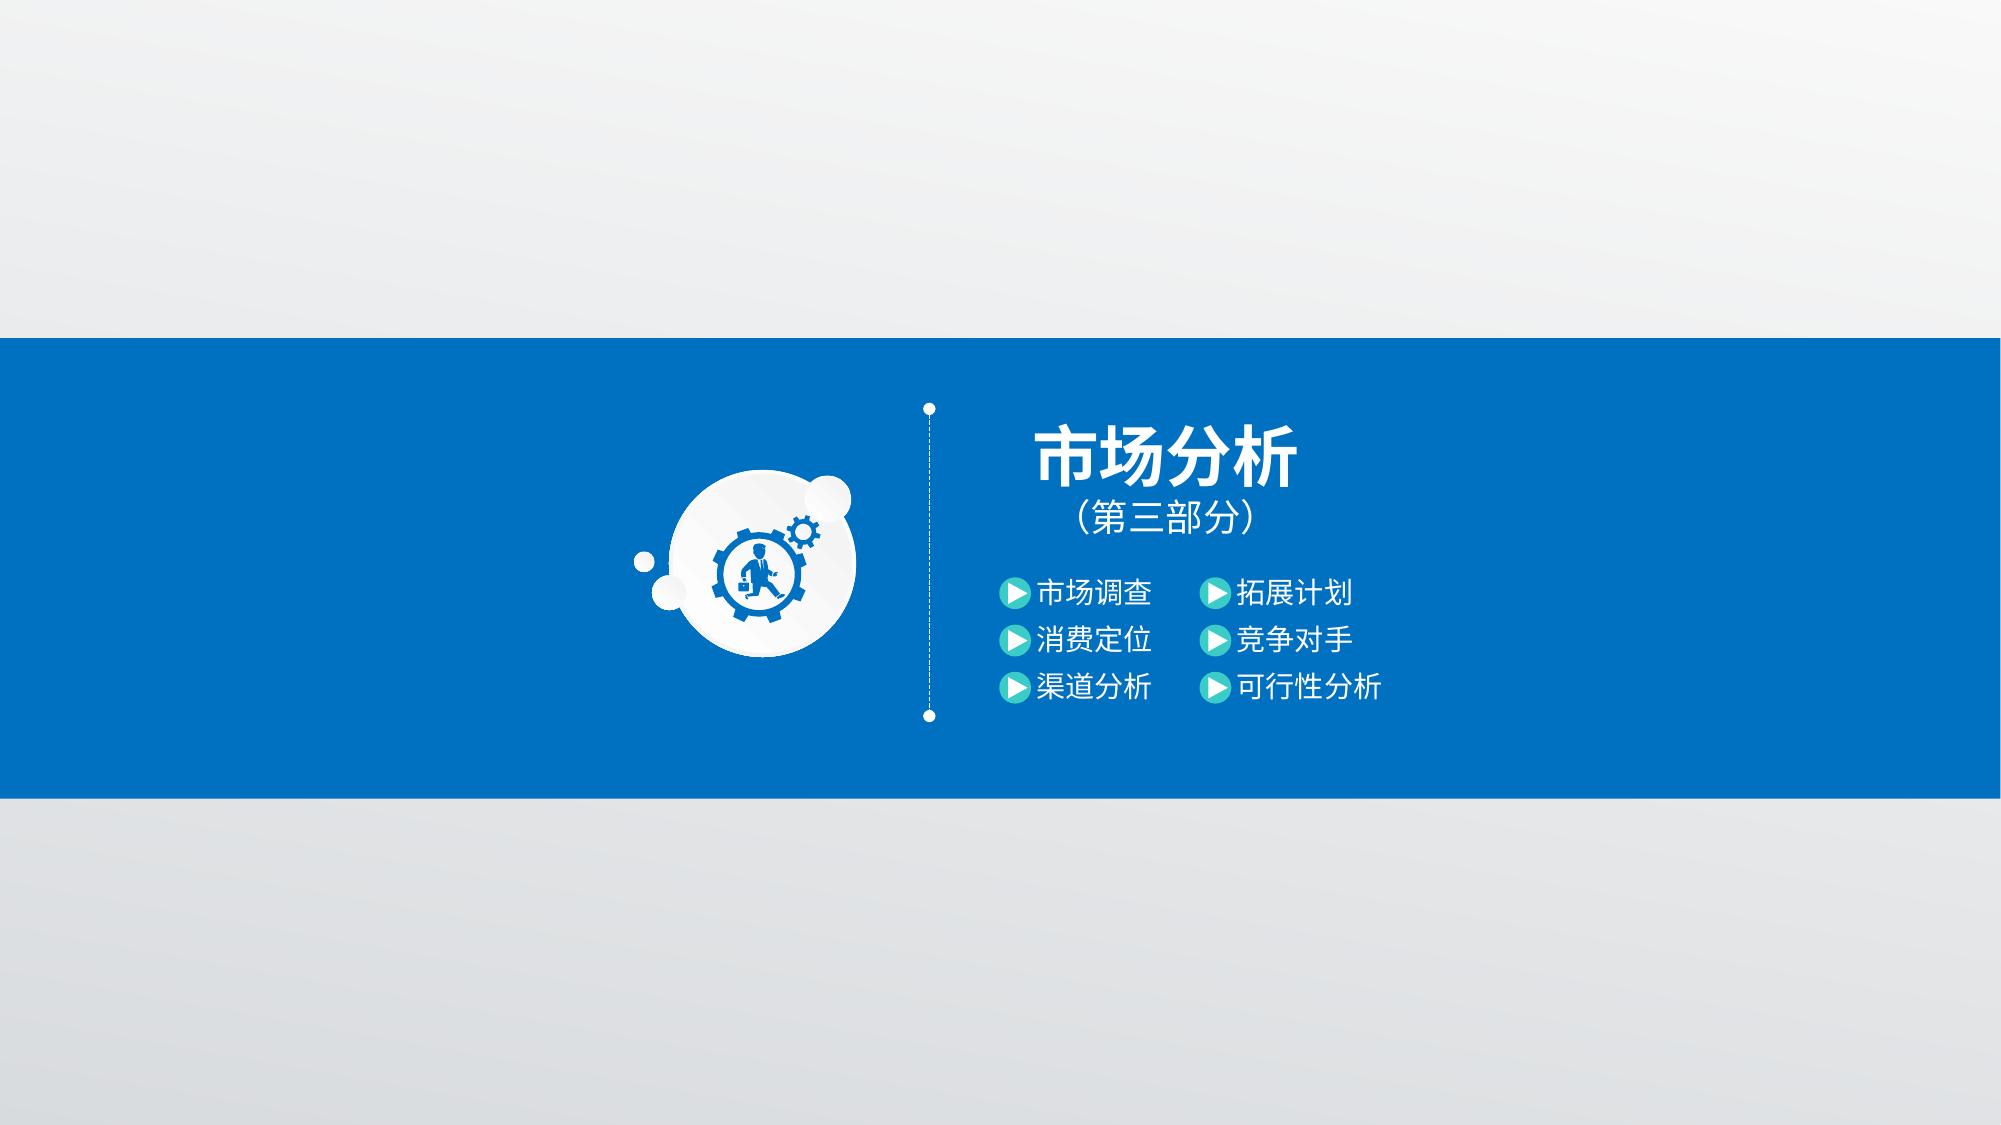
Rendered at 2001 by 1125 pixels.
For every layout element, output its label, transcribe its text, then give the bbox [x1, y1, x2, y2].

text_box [1201, 668, 1438, 705]
text_box 市场分析 （第三部分） [976, 408, 1355, 546]
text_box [1001, 573, 1200, 610]
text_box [1201, 573, 1438, 610]
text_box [1001, 621, 1200, 658]
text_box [633, 551, 655, 573]
text_box [0, 336, 2001, 801]
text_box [668, 469, 857, 658]
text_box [803, 475, 852, 524]
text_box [1001, 668, 1200, 705]
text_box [1201, 621, 1438, 658]
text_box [651, 574, 688, 611]
